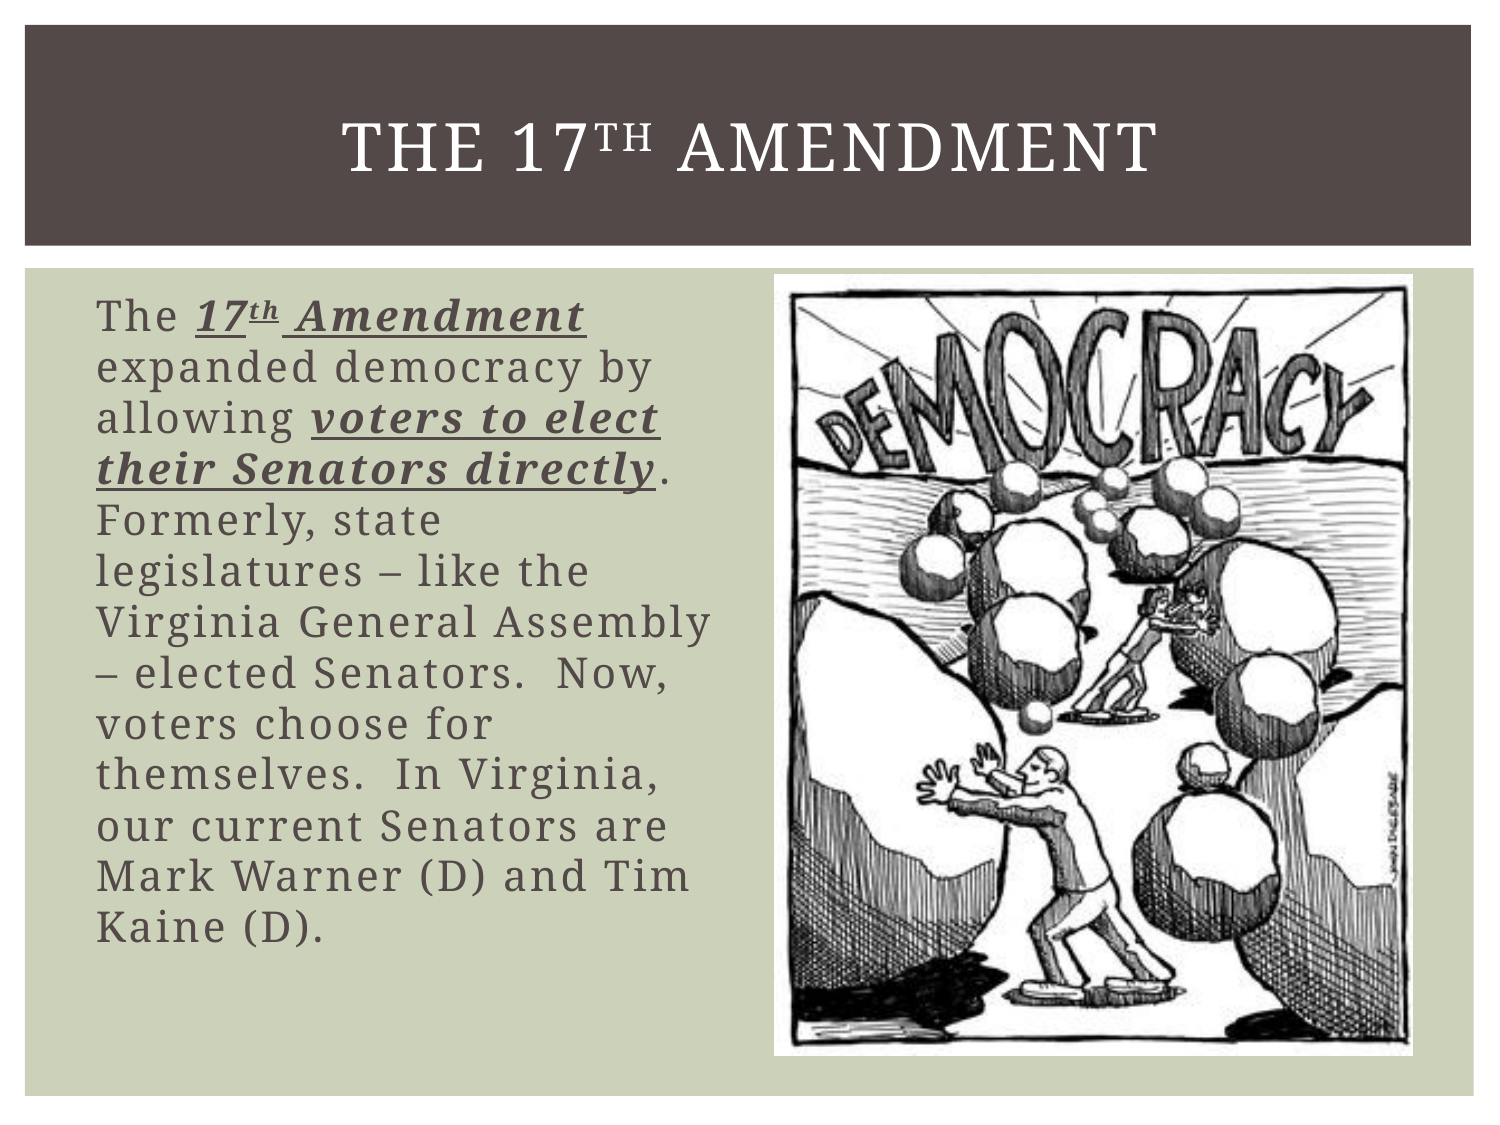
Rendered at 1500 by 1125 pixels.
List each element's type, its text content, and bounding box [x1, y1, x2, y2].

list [774, 274, 1413, 1056]
list The 17th Amendment expanded democracy by allowing voters to elect their Senators directly. Formerly, state legislatures – like the Virginia General Assembly – elected Senators. Now, voters choose for themselves. In Virginia, our current Senators are Mark Warner (D) and Tim Kaine (D). [75, 281, 738, 1005]
title The 17th amendment [62, 58, 1438, 232]
